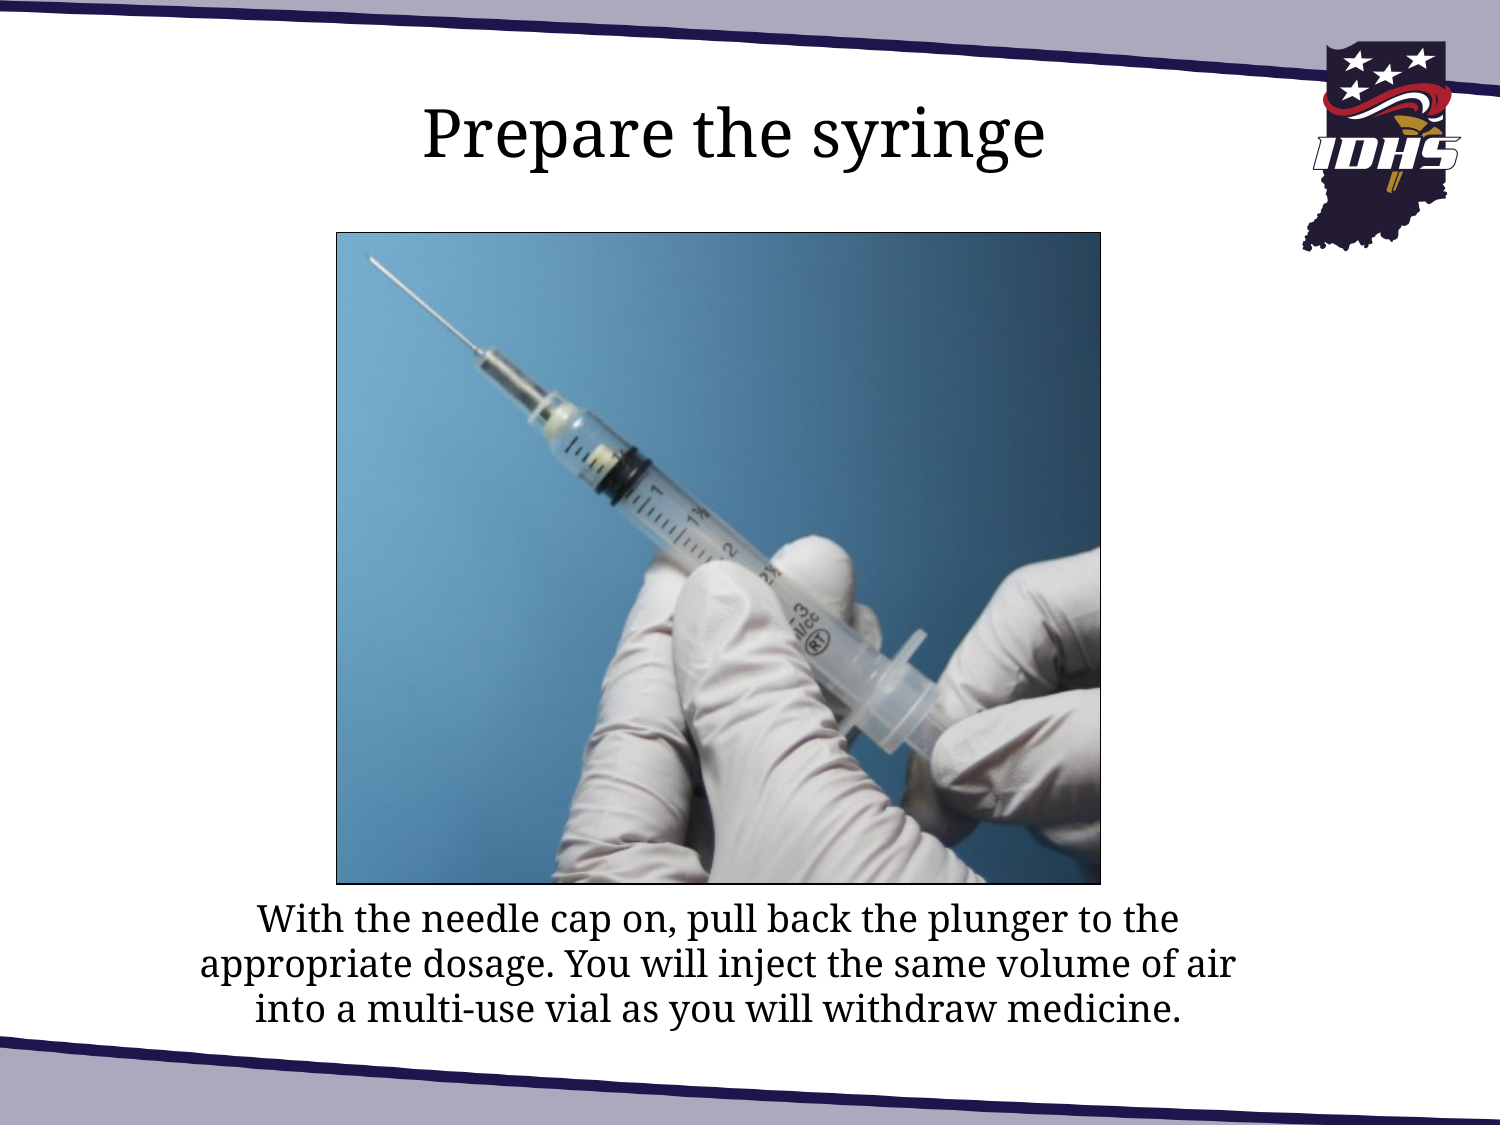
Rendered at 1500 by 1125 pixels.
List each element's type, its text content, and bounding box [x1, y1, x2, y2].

text_box With the needle cap on, pull back the plunger to the appropriate dosage. You will inject the same volume of air into a multi-use vial as you will withdraw medicine. [162, 887, 1275, 1038]
title Prepare the syringe [125, 75, 1363, 188]
picture [0, 0, 1500, 1125]
